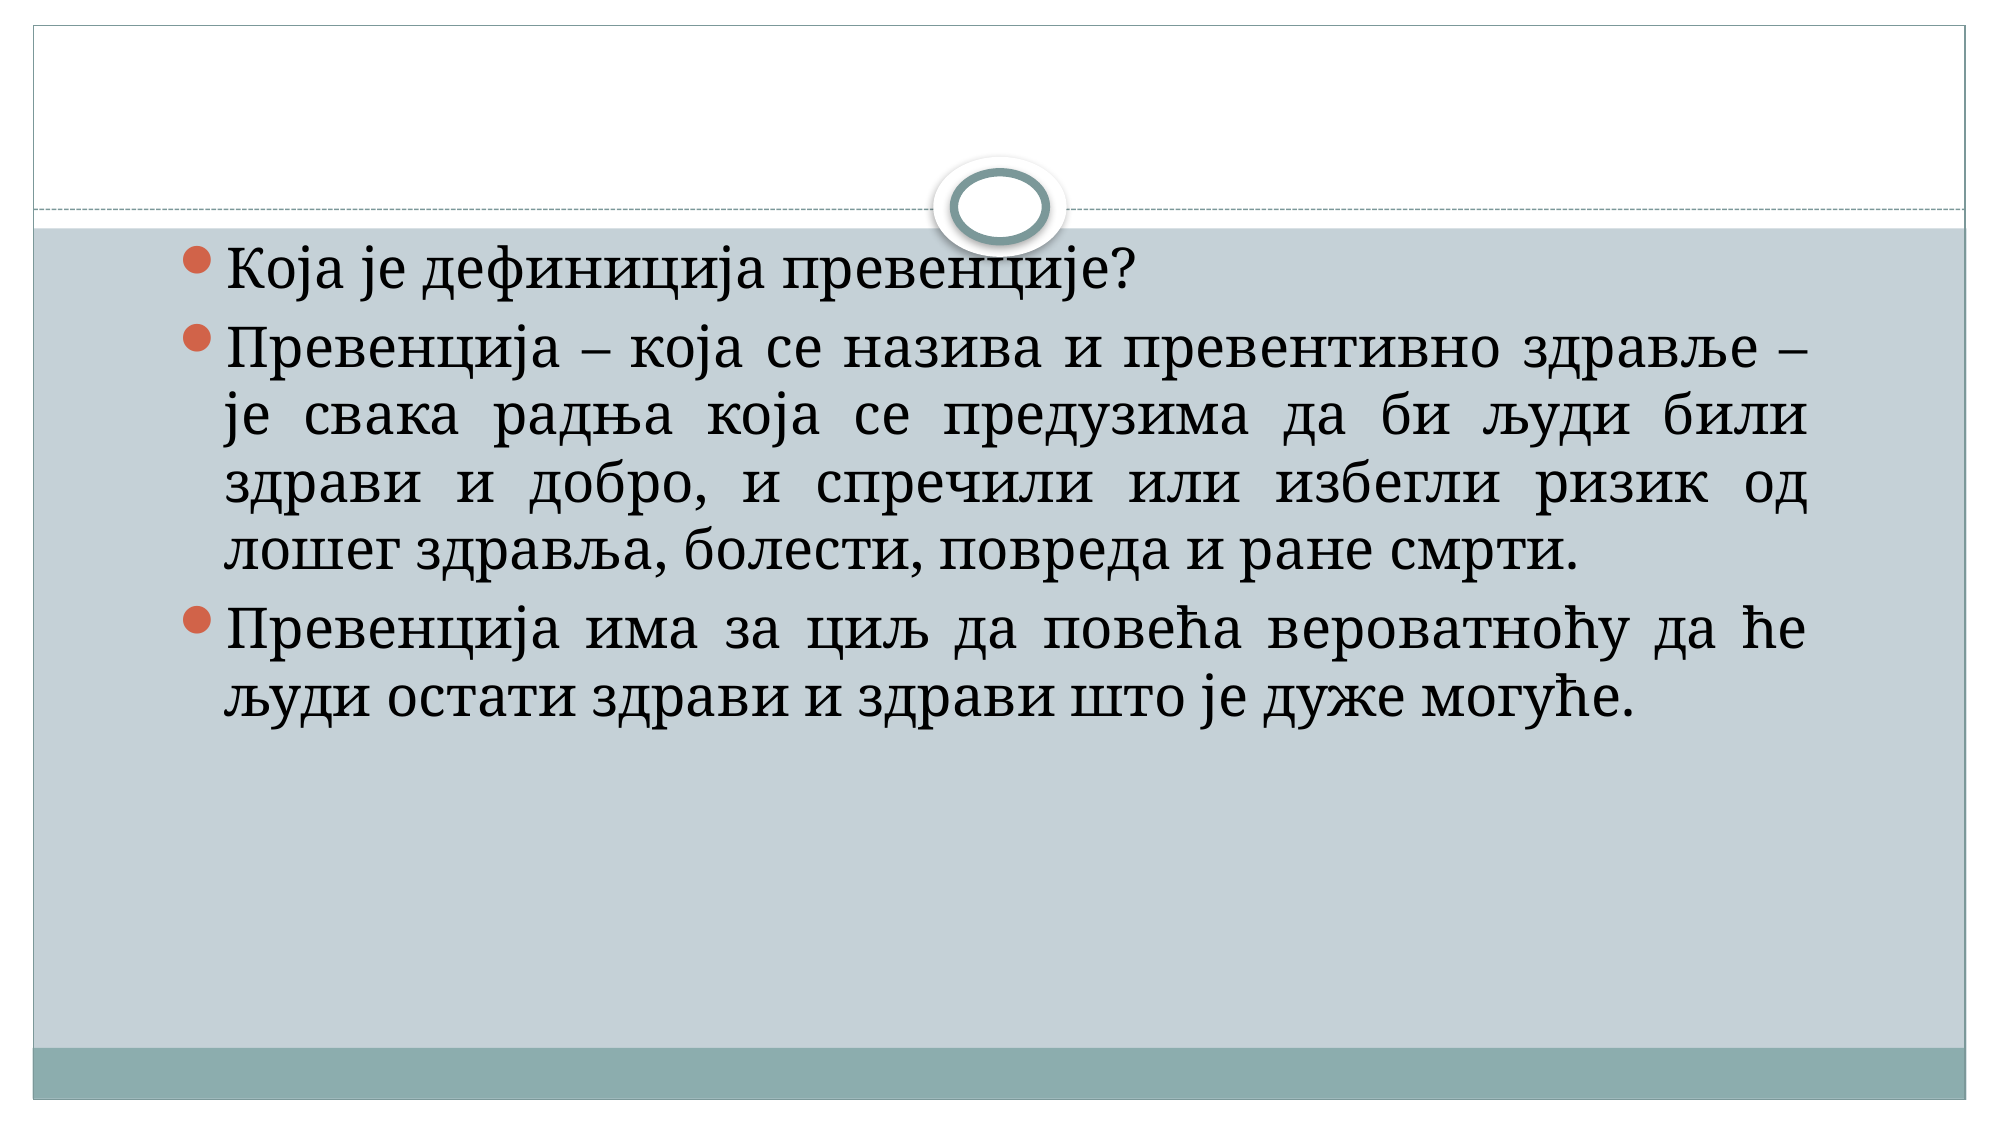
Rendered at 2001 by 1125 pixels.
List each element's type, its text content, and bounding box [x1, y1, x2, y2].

list Која је дефиниција превенције? Превенција – која се назива и превентивно здравље – је свака радња која се предузима да би људи били здрави и добро, и спречили или избегли ризик од лошег здравља, болести, повреда и ране смрти. Превенција има за циљ да повећа вероватноћу да ће људи остати здрави и здрави што је дуже могуће. [164, 145, 1824, 857]
